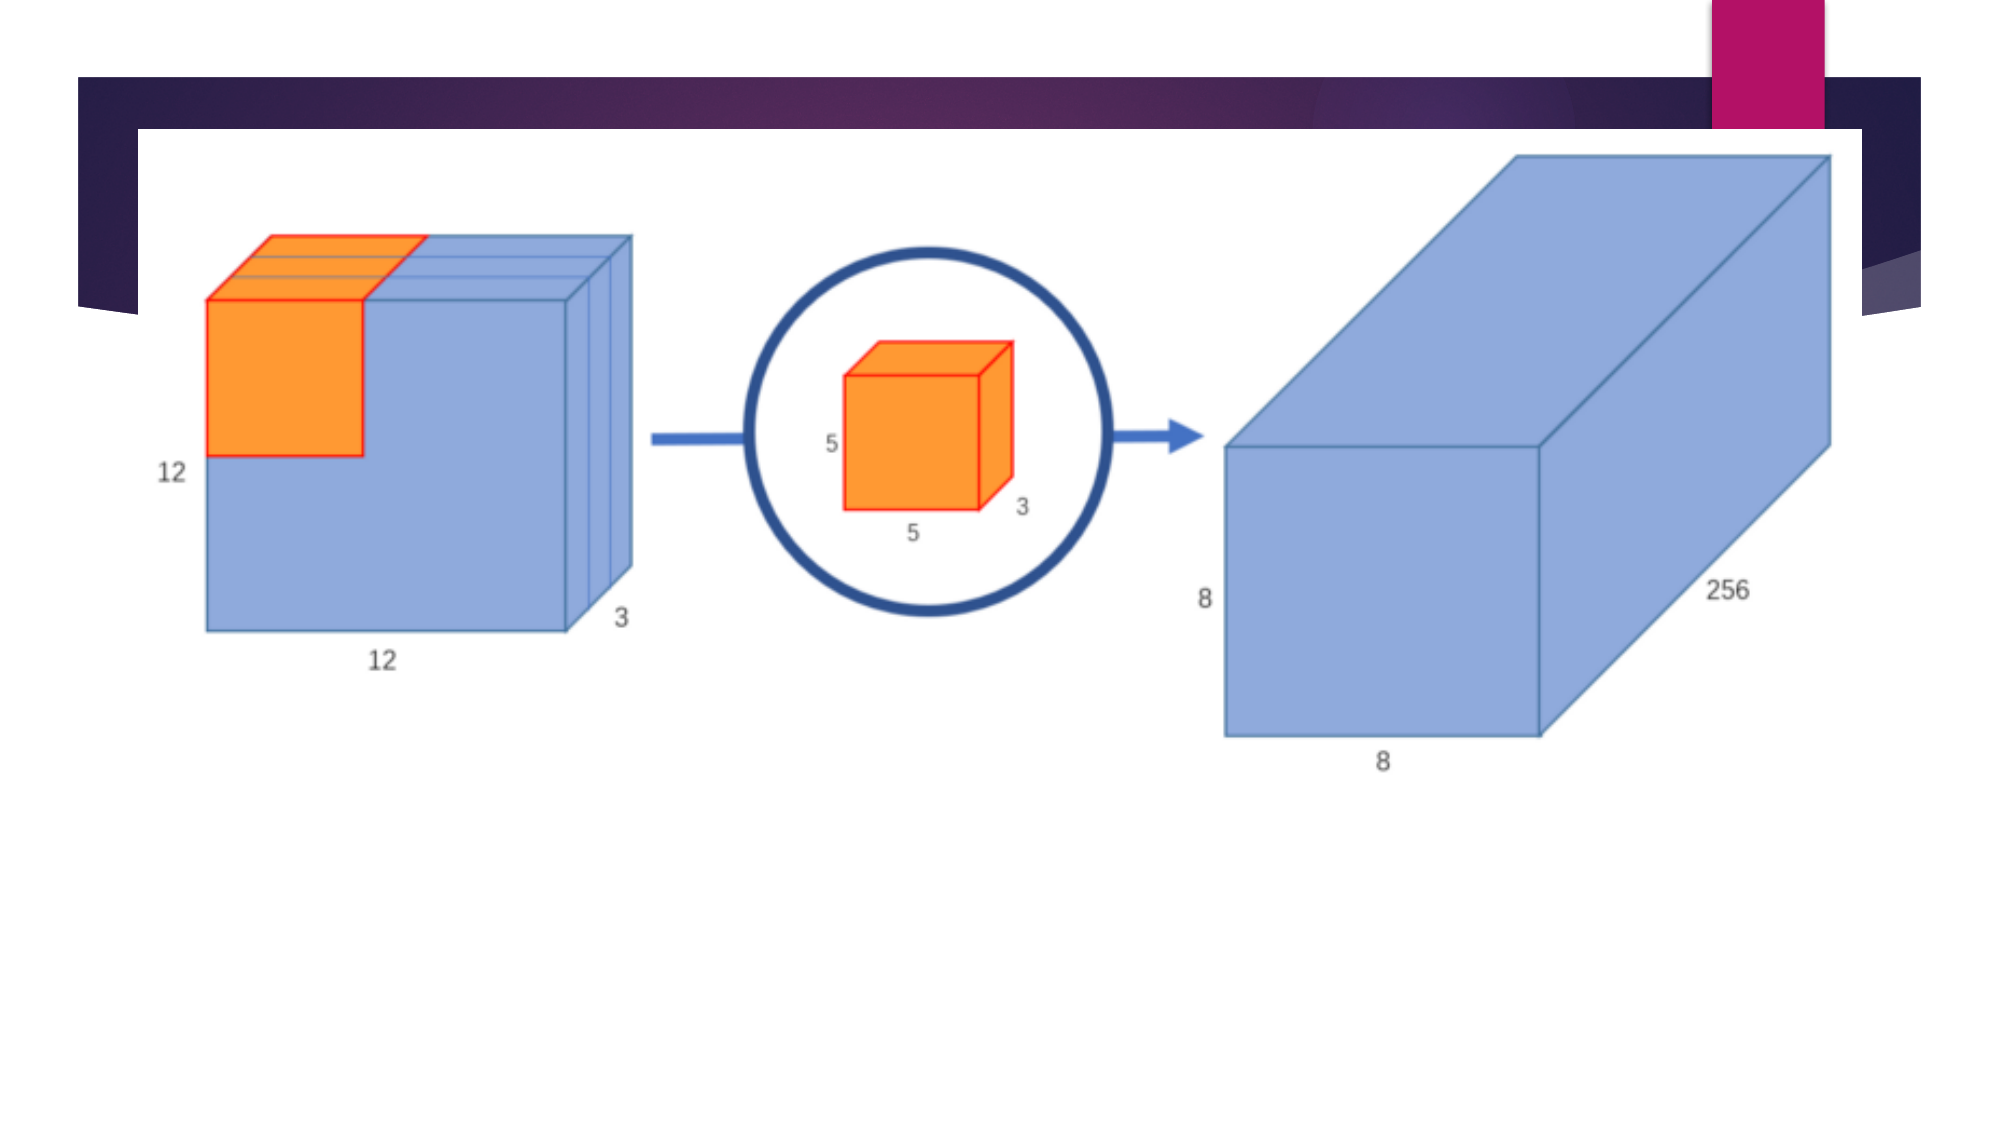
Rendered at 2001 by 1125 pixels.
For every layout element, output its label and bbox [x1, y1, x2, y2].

list [137, 129, 1863, 792]
